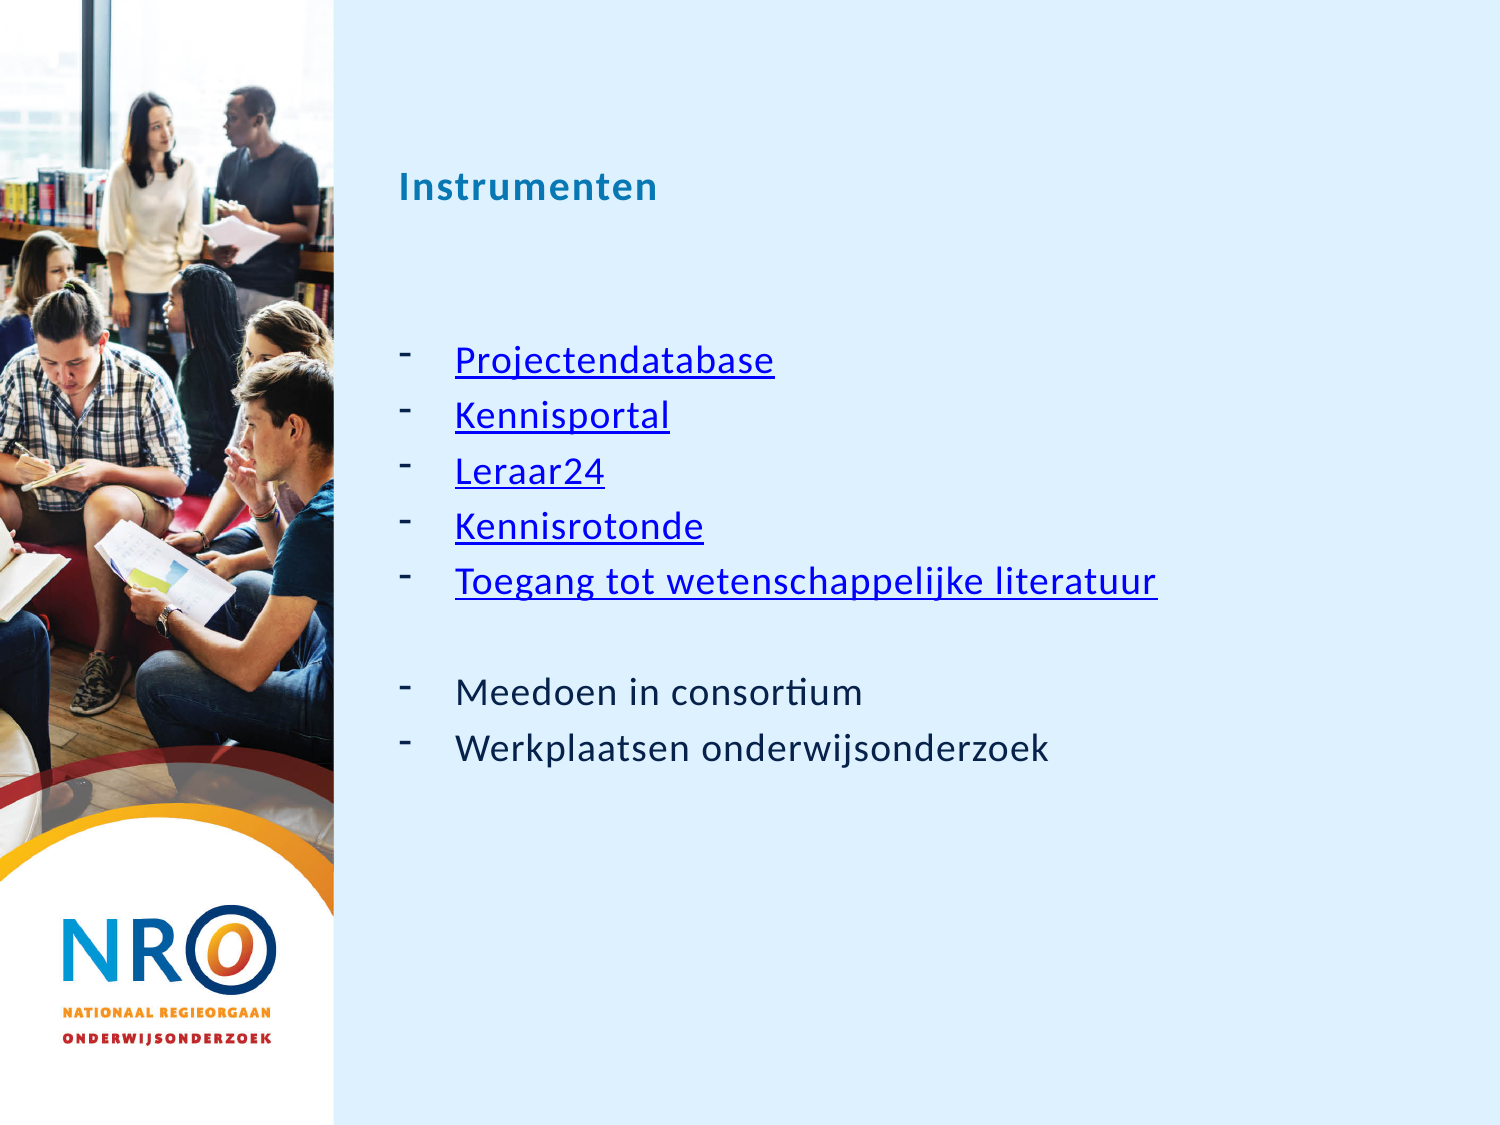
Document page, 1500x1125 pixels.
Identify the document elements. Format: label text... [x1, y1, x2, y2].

picture [0, 0, 1500, 1125]
list Projectendatabase Kennisportal Leraar24 Kennisrotonde Toegang tot wetenschappelijke literatuur Meedoen in consortium Werkplaatsen onderwijsonderzoek [383, 326, 1425, 1059]
title Instrumenten [383, 90, 1425, 278]
